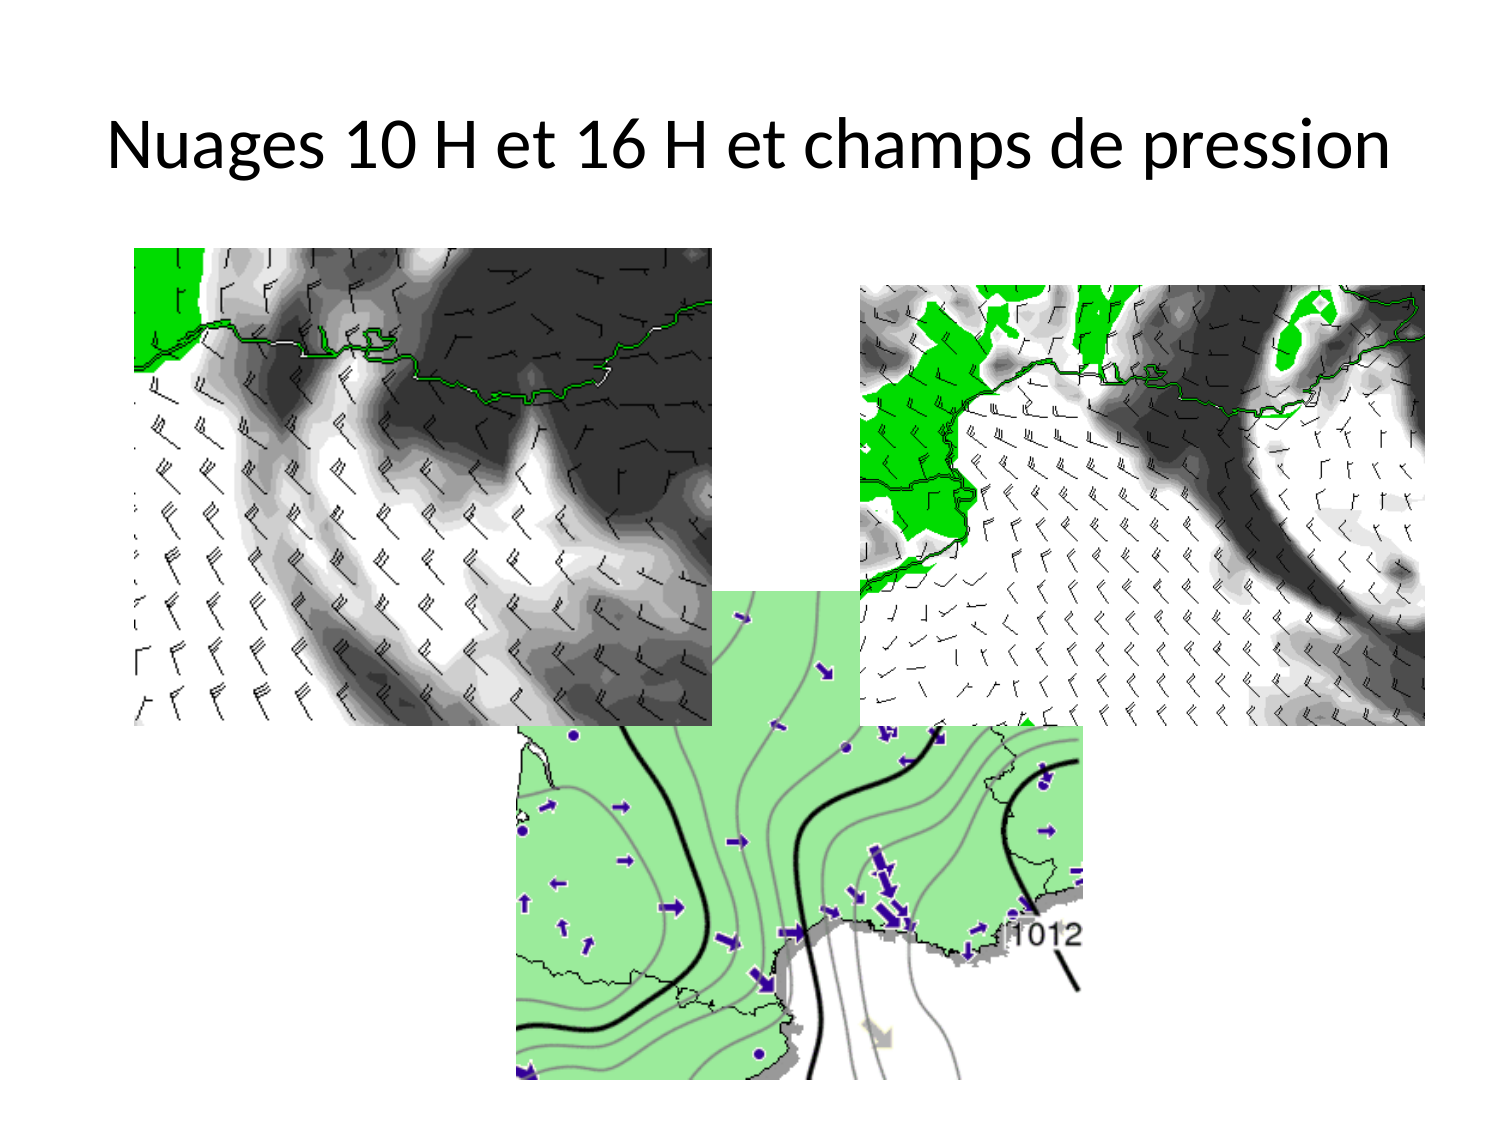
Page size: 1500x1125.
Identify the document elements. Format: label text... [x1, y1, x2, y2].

title Nuages 10 H et 16 H et champs de pression [75, 45, 1425, 233]
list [355, 590, 1244, 1080]
picture [860, 285, 1426, 726]
picture [133, 248, 712, 726]
